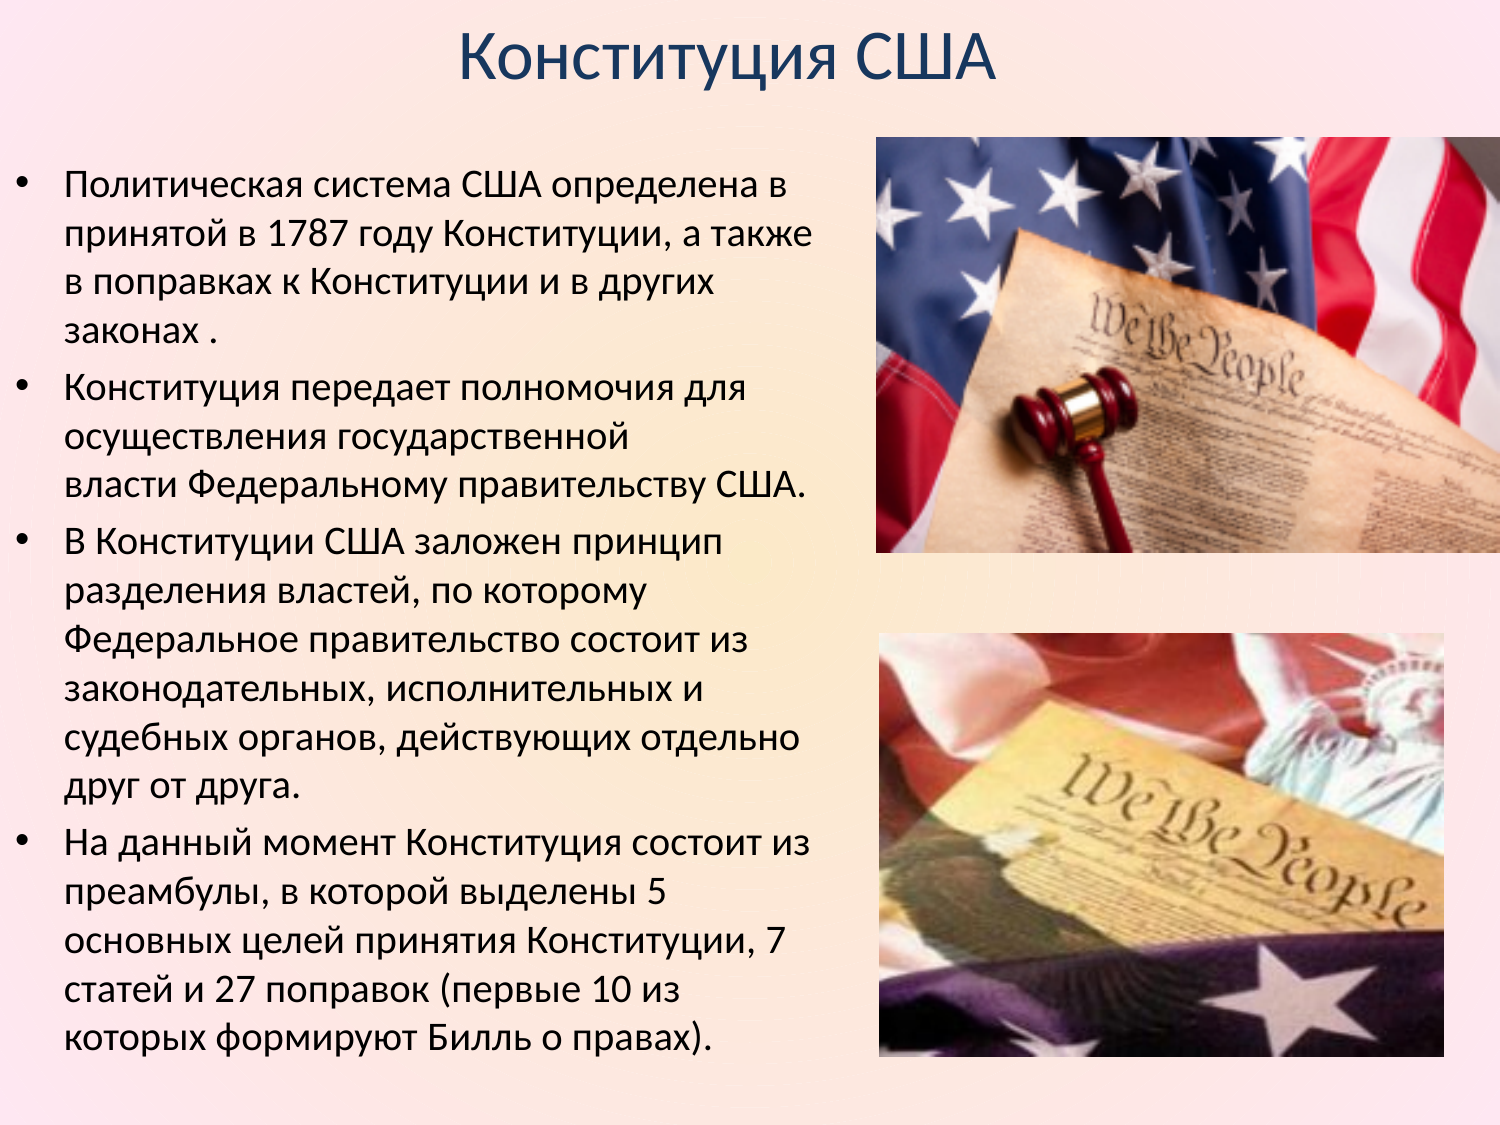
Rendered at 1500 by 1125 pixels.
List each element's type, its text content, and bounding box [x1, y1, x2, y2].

list Политическая система США определена в принятой в 1787 году Конституции, а также в поправках к Конституции и в других законах . Конституция передает полномочия для осуществления государственной власти Федеральному правительству США. В Конституции США заложен принцип разделения властей, по которому Федеральное правительство состоит из законодательных, исполнительных и судебных органов, действующих отдельно друг от друга. На данный момент Конституция состоит из преамбулы, в которой выделены 5 основных целей принятия Конституции, 7 статей и 27 поправок (первые 10 из которых формируют Билль о правах). [0, 149, 845, 1083]
picture [879, 633, 1445, 1057]
title Конституция США [53, 0, 1404, 188]
picture [876, 136, 1500, 553]
